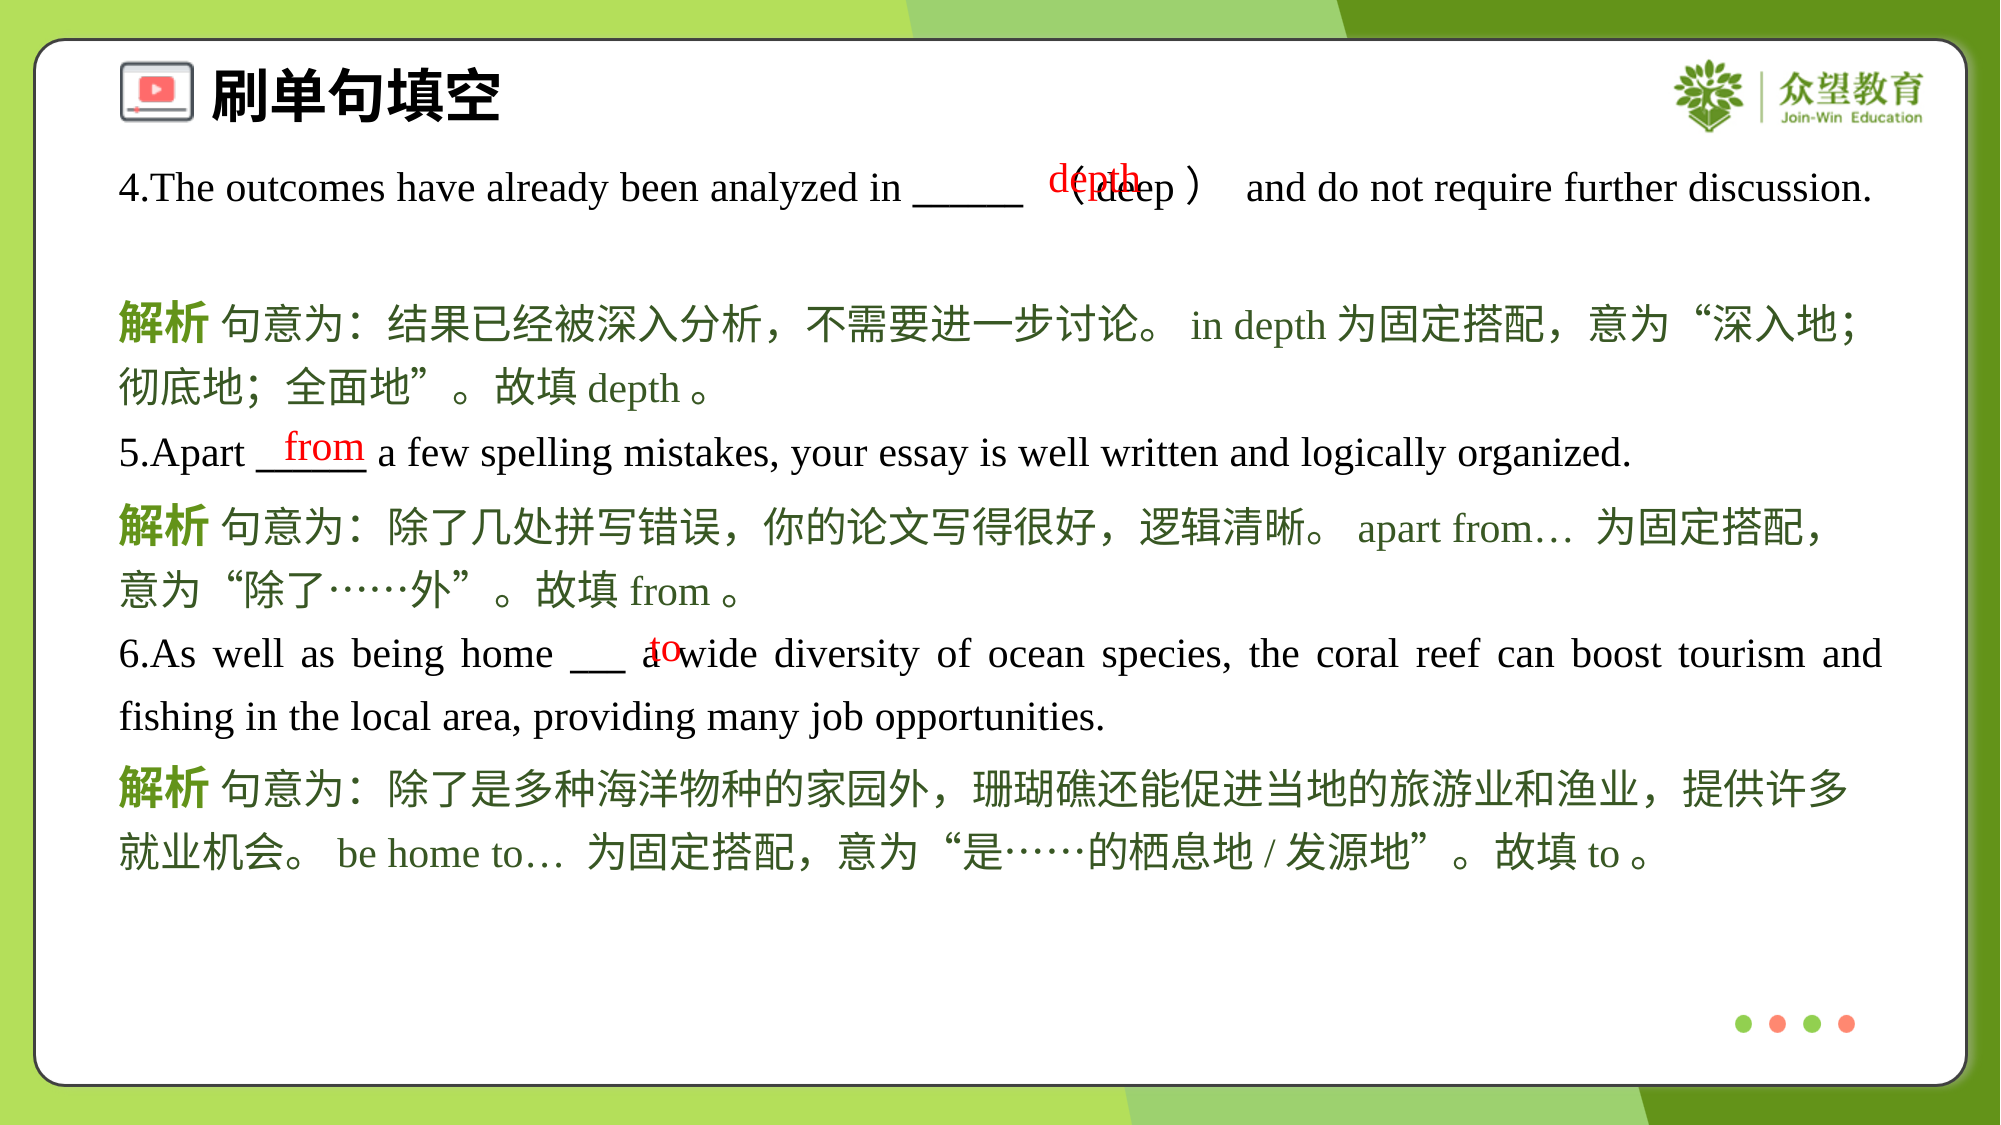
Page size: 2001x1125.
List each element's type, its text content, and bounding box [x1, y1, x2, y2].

picture [0, 0, 2000, 1125]
text_box 解析 句意为：除了几处拼写错误，你的论文写得很好，逻辑清晰。apart from… 为固定搭配，意为“除了……外”。故填from。 [118, 482, 1883, 609]
text_box 4.The outcomes have already been analyzed in ______ （deep） and do not require further discussion. [118, 146, 1883, 267]
text_box 5.Apart ______ a few spelling mistakes, your essay is well written and logically organized. [118, 412, 1883, 470]
text_box 解析 句意为：除了是多种海洋物种的家园外，珊瑚礁还能促进当地的旅游业和渔业，提供许多就业机会。be home to… 为固定搭配，意为“是……的栖息地/发源地”。故填to。 [118, 744, 1883, 871]
text_box depth [1043, 138, 1146, 197]
text_box 解析 句意为：结果已经被深入分析，不需要进一步讨论。in depth为固定搭配，意为“深入地；彻底地；全面地”。故填depth。 [118, 279, 1883, 407]
text_box to [644, 607, 687, 666]
text_box 6.As well as being home ___ a wide diversity of ocean species, the coral reef can boost tourism and fishing in the local area, providing many job opportunities. [118, 613, 1883, 734]
text_box from [279, 406, 370, 465]
